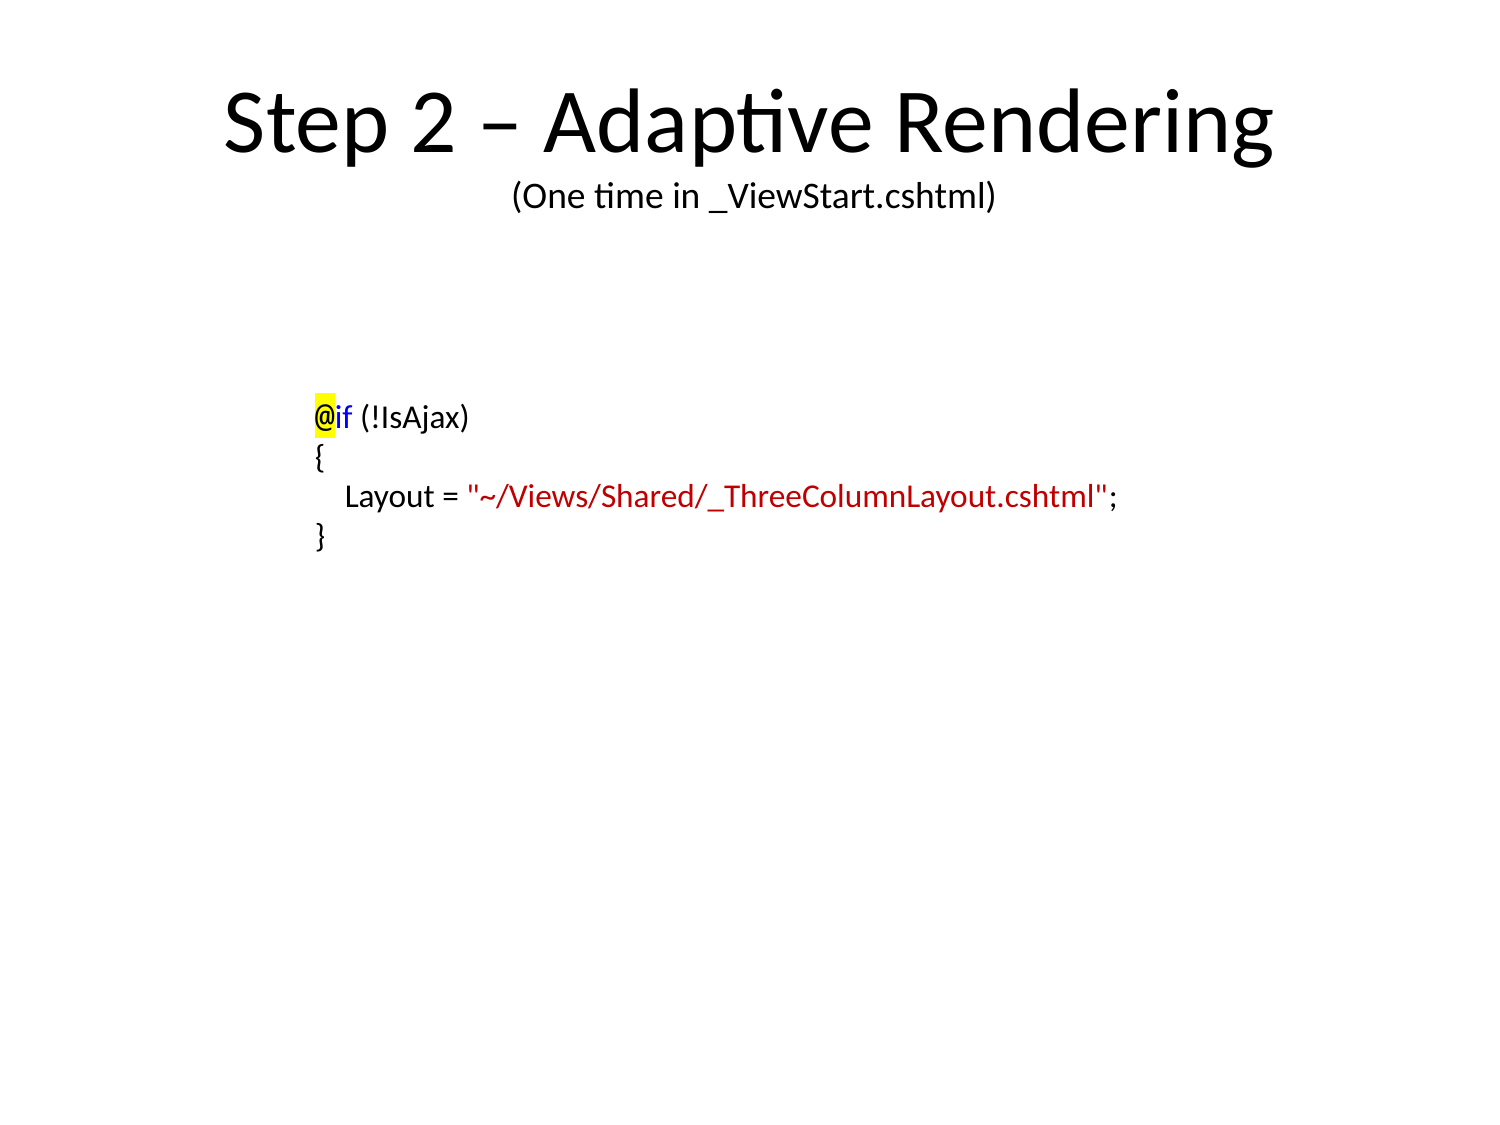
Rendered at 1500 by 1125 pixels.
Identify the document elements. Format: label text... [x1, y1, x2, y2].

text_box @if (!IsAjax) { Layout = "~/Views/Shared/_ThreeColumnLayout.cshtml"; } [299, 387, 1350, 562]
title Step 2 – Adaptive Rendering (One time in _ViewStart.cshtml) [75, 45, 1425, 233]
